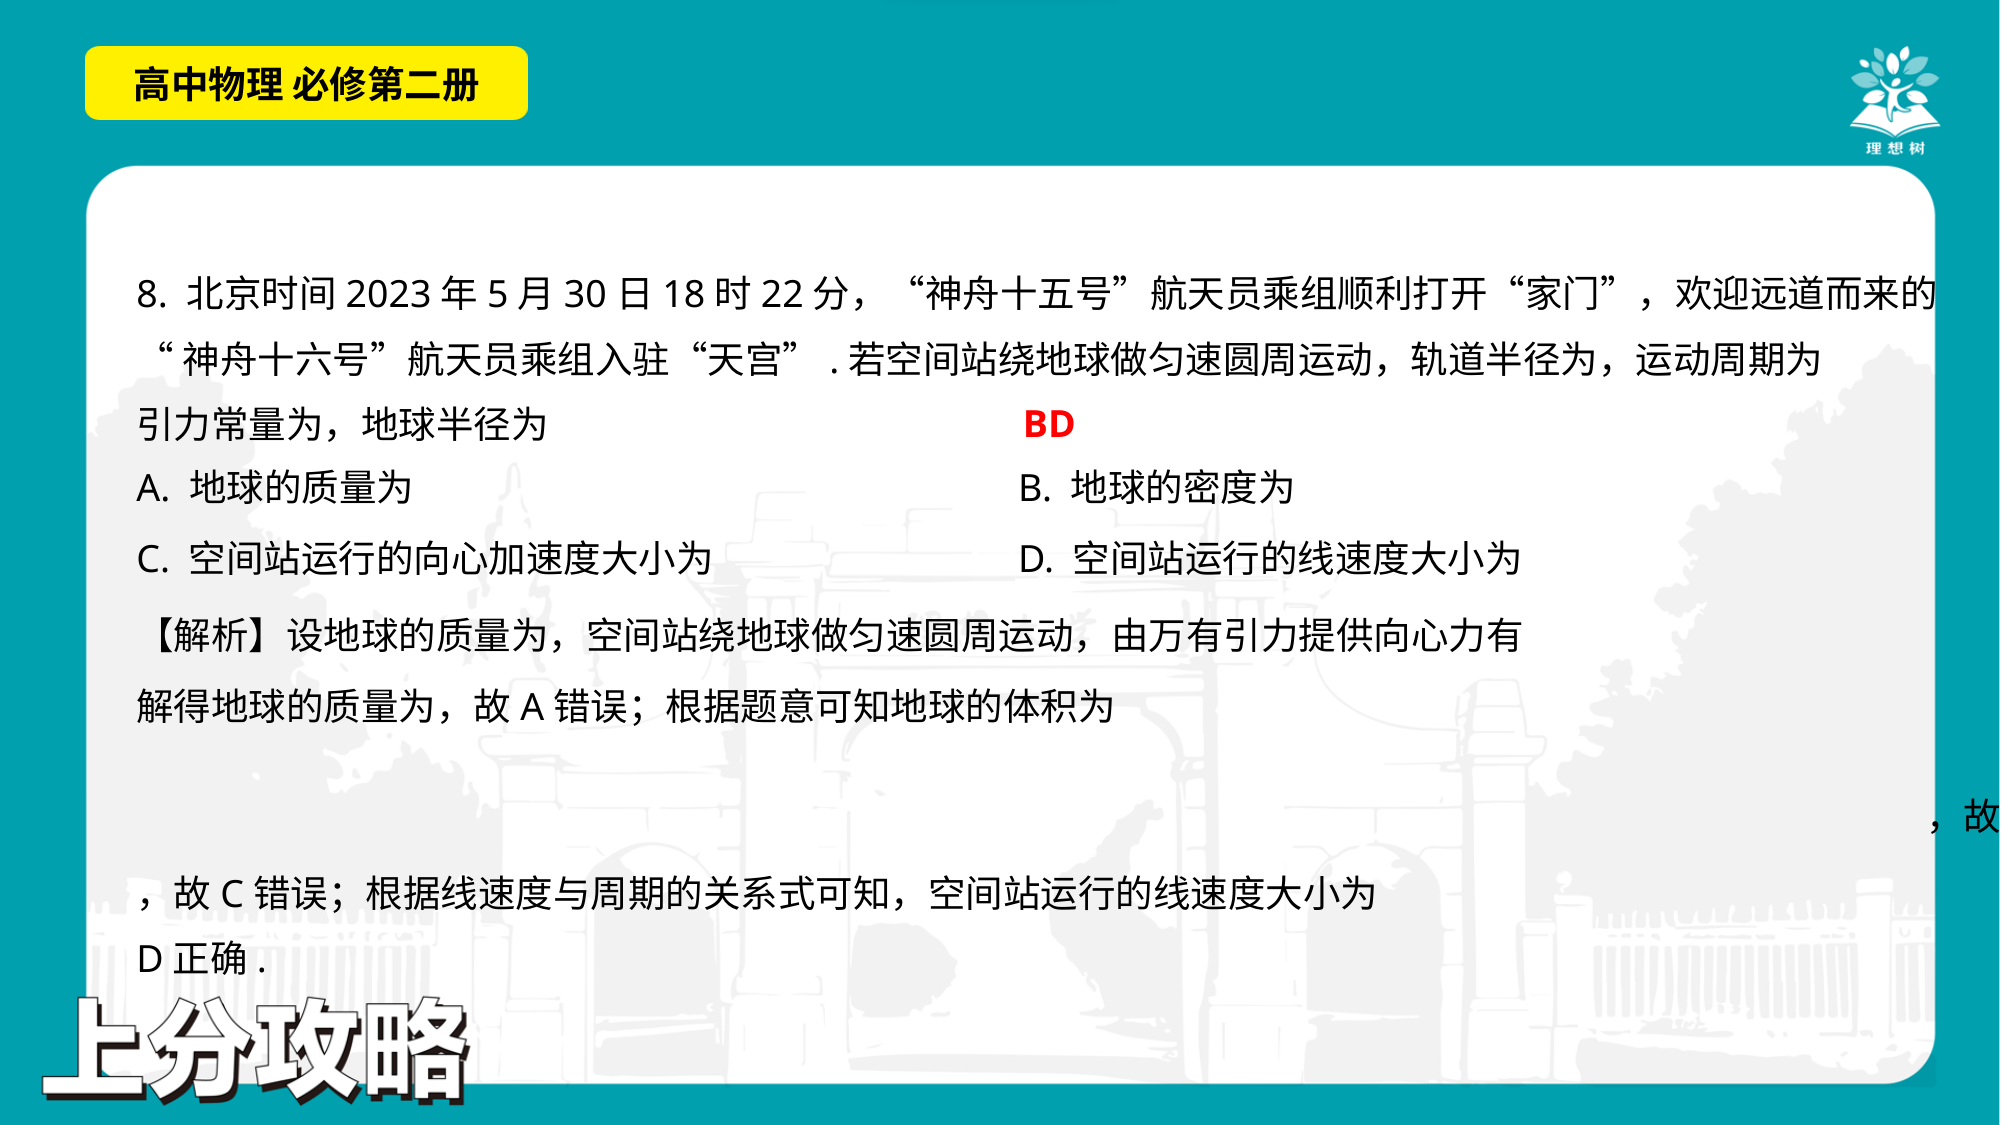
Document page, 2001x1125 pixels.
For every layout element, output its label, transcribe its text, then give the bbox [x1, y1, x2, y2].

picture [0, 0, 2000, 1125]
text_box BD [1008, 380, 1091, 439]
